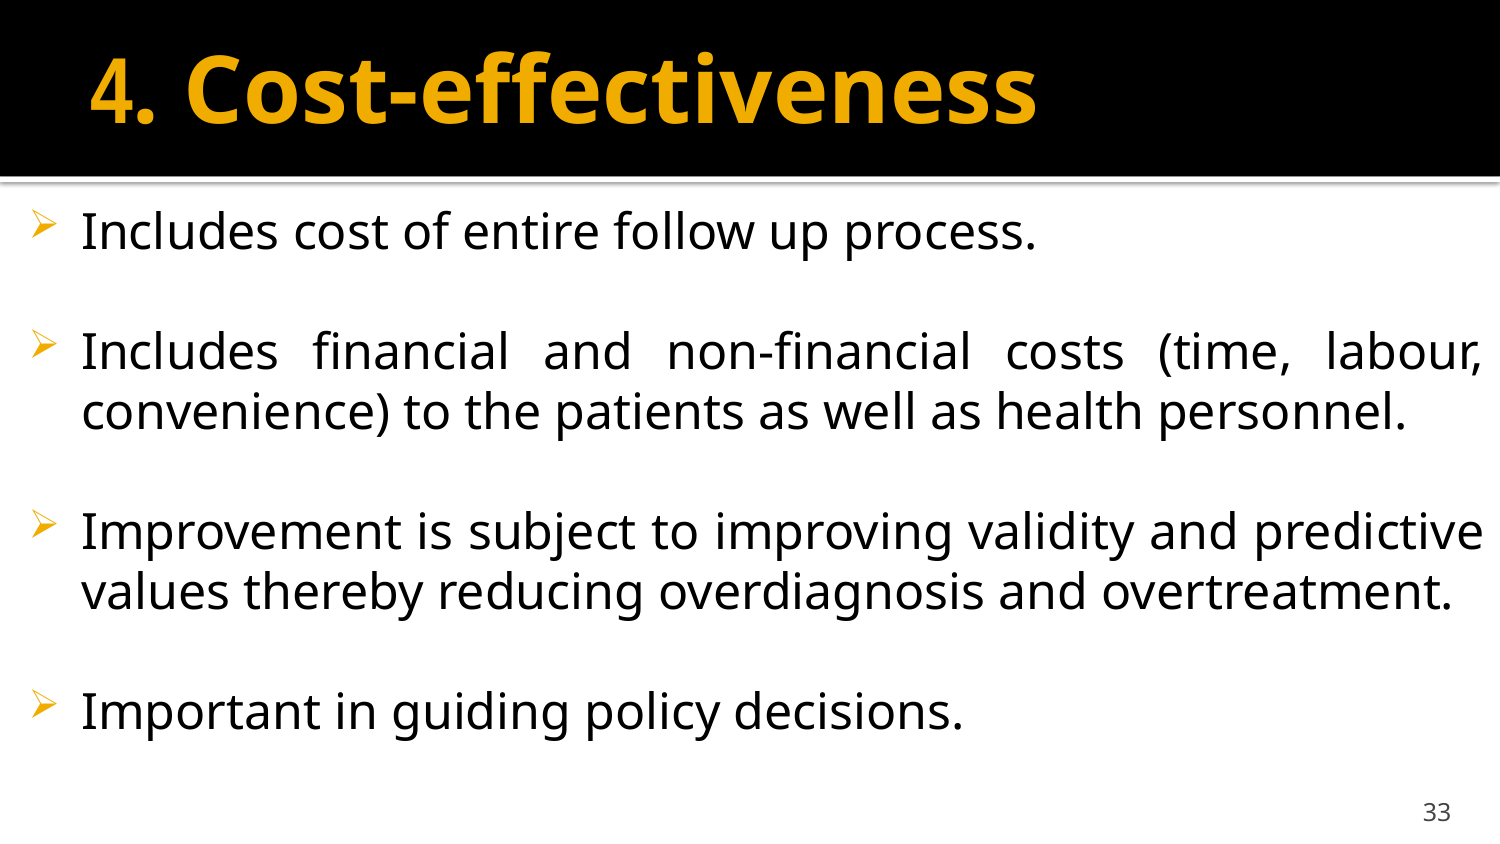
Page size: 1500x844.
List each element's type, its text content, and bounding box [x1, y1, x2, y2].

slide_number 33 [1345, 796, 1467, 831]
list Includes cost of entire follow up process. Includes financial and non-financial costs (time, labour, convenience) to the patients as well as health personnel. Improvement is subject to improving validity and predictive values thereby reducing overdiagnosis and overtreatment. Important in guiding policy decisions. [0, 184, 1500, 844]
title 4. Cost-effectiveness [75, 9, 1425, 164]
